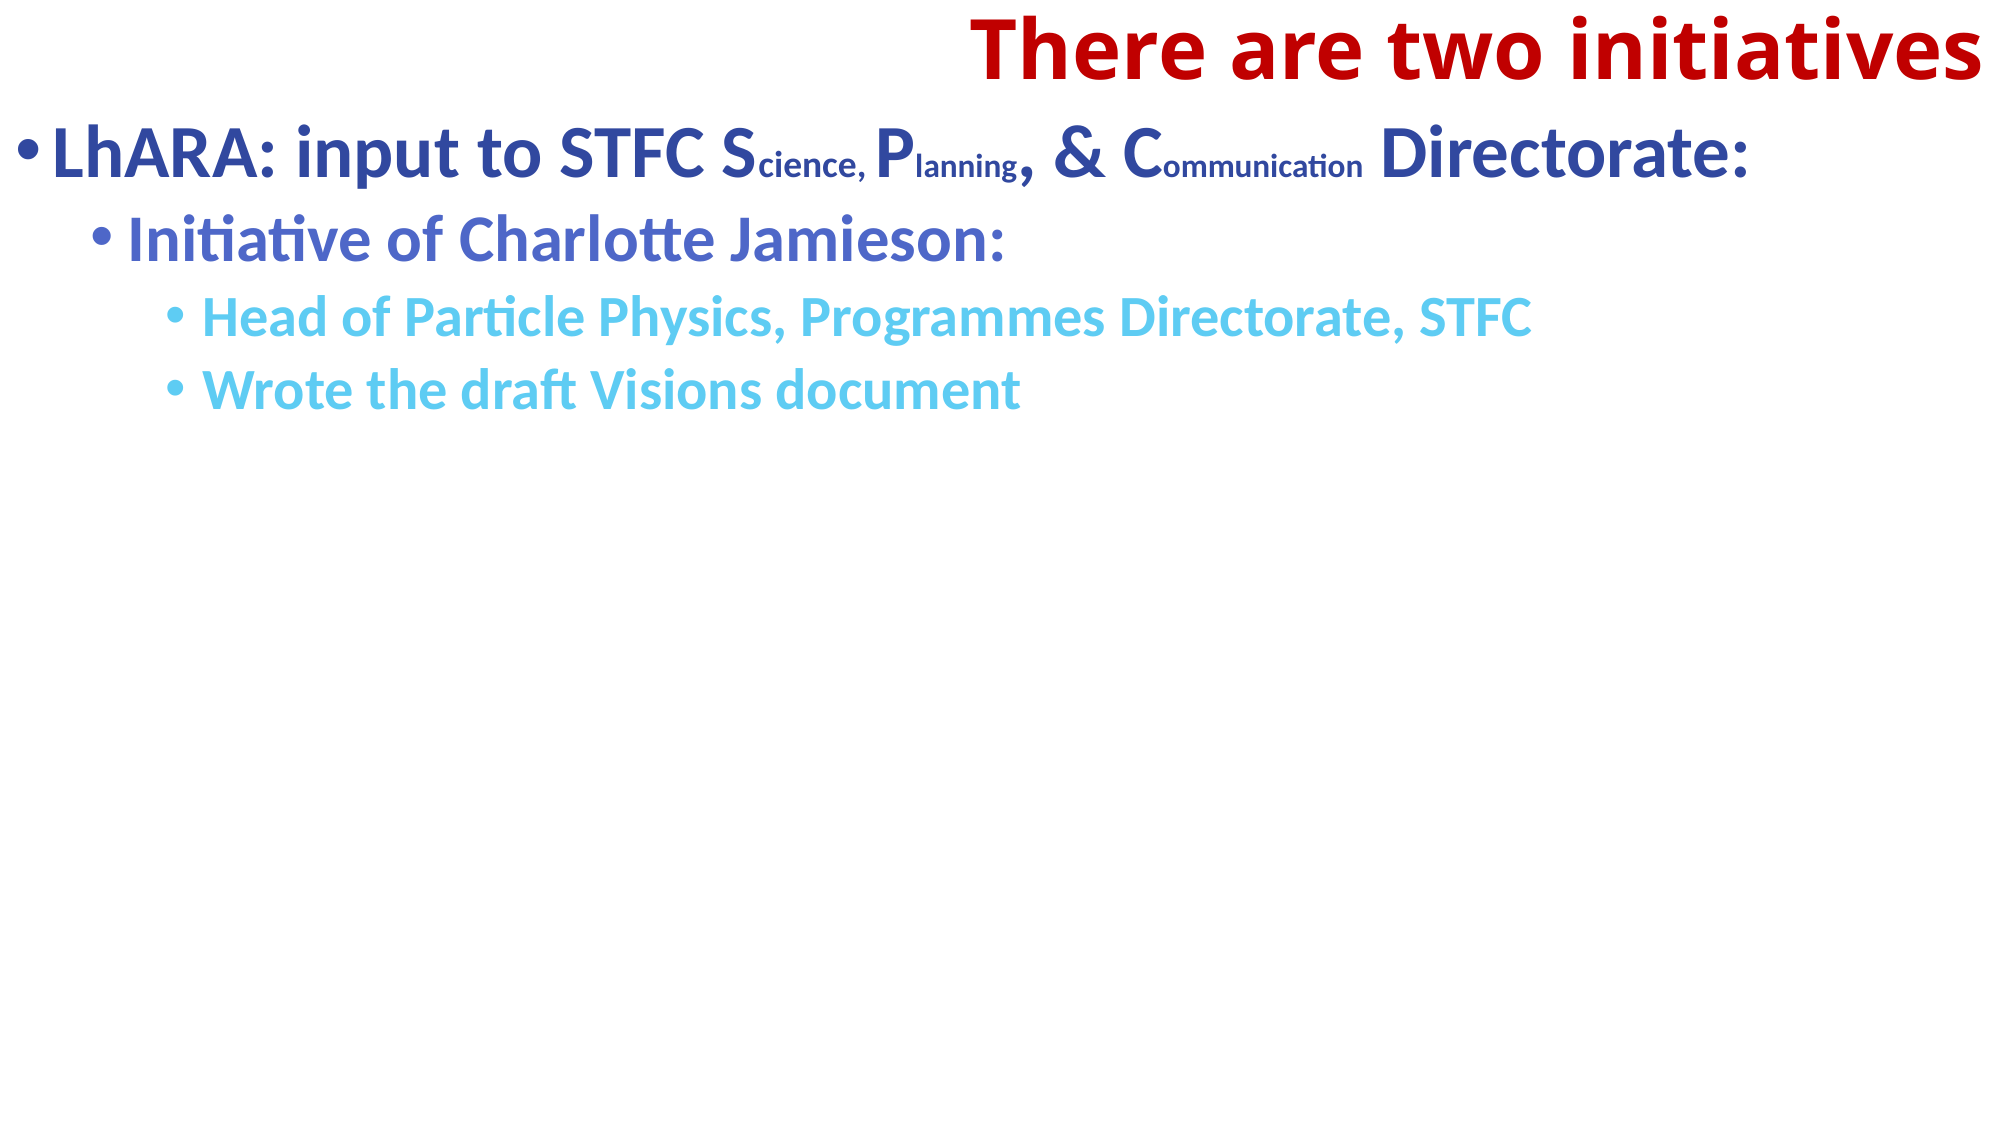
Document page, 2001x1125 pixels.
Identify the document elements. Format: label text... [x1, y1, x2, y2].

title There are two initiatives [0, 0, 2000, 104]
list LhARA: input to STFC Science, Planning, & Communication Directorate: Initiative of Charlotte Jamieson: Head of Particle Physics, Programmes Directorate, STFC Wrote the draft Visions document [0, 104, 2000, 1124]
